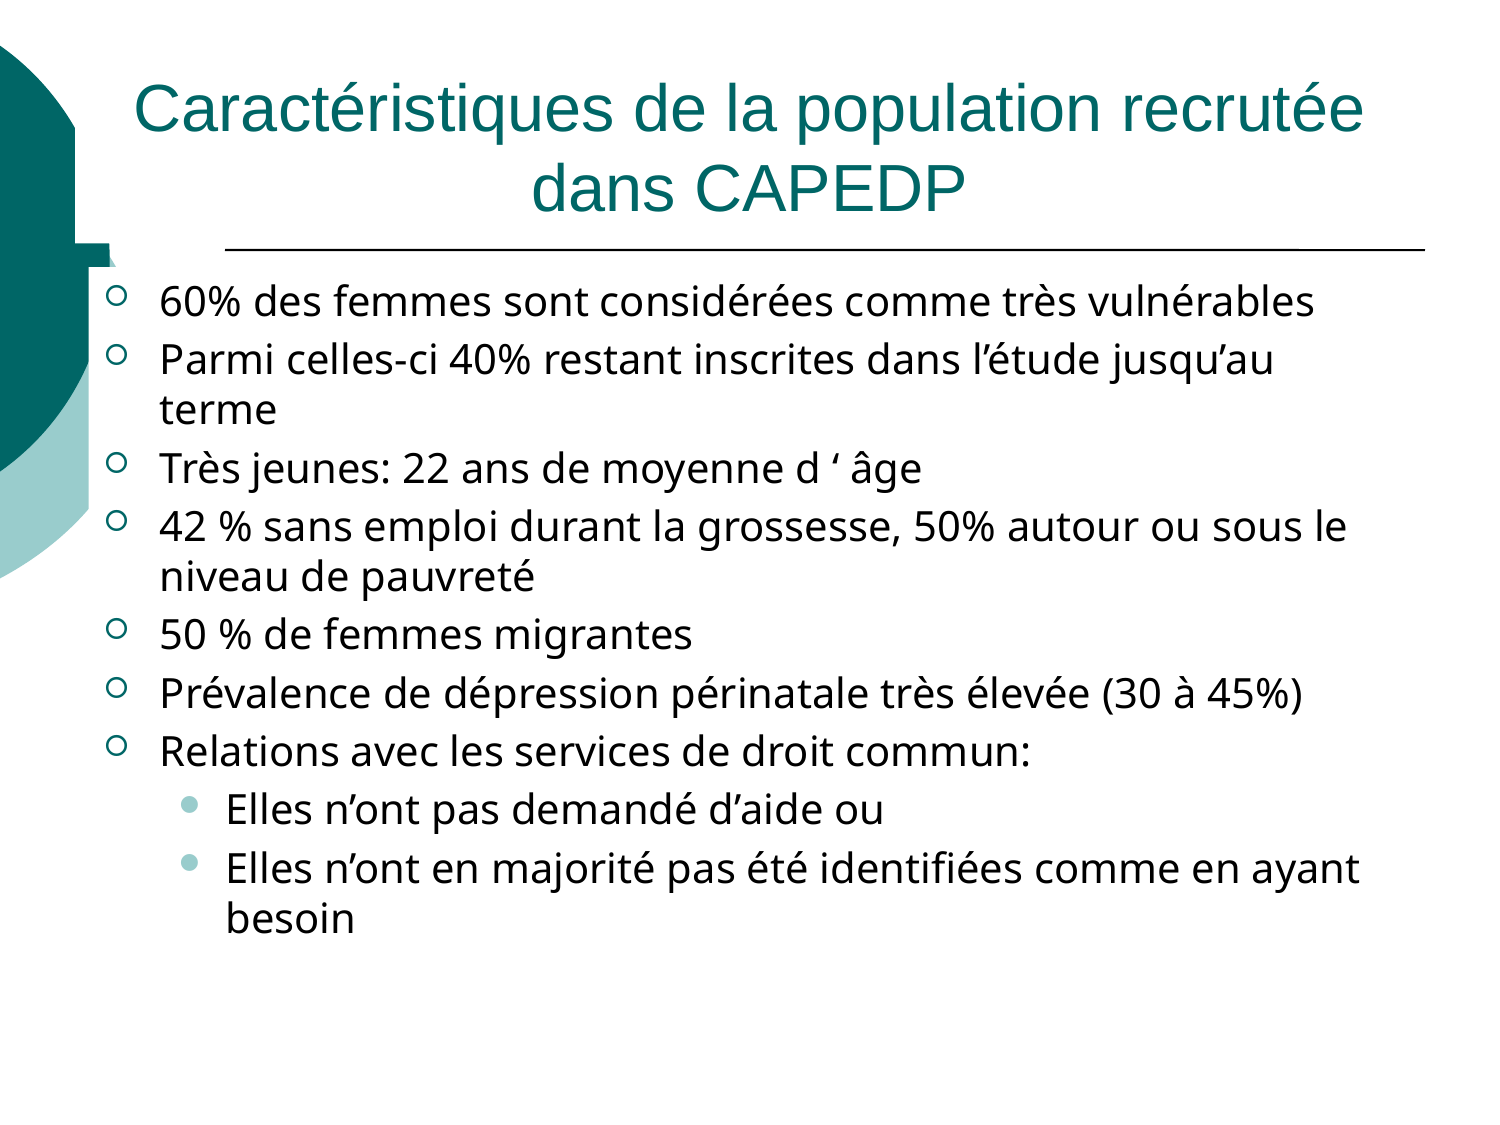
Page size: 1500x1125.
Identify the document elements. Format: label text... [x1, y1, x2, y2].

list 60% des femmes sont considérées comme très vulnérables Parmi celles-ci 40% restant inscrites dans l’étude jusqu’au terme Très jeunes: 22 ans de moyenne d ‘ âge 42 % sans emploi durant la grossesse, 50% autour ou sous le niveau de pauvreté 50 % de femmes migrantes Prévalence de dépression périnatale très élevée (30 à 45%) Relations avec les services de droit commun: Elles n’ont pas demandé d’aide ou Elles n’ont en majorité pas été identifiées comme en ayant besoin [88, 267, 1397, 1059]
title Caractéristiques de la population recrutée dans CAPEDP [75, 45, 1425, 244]
